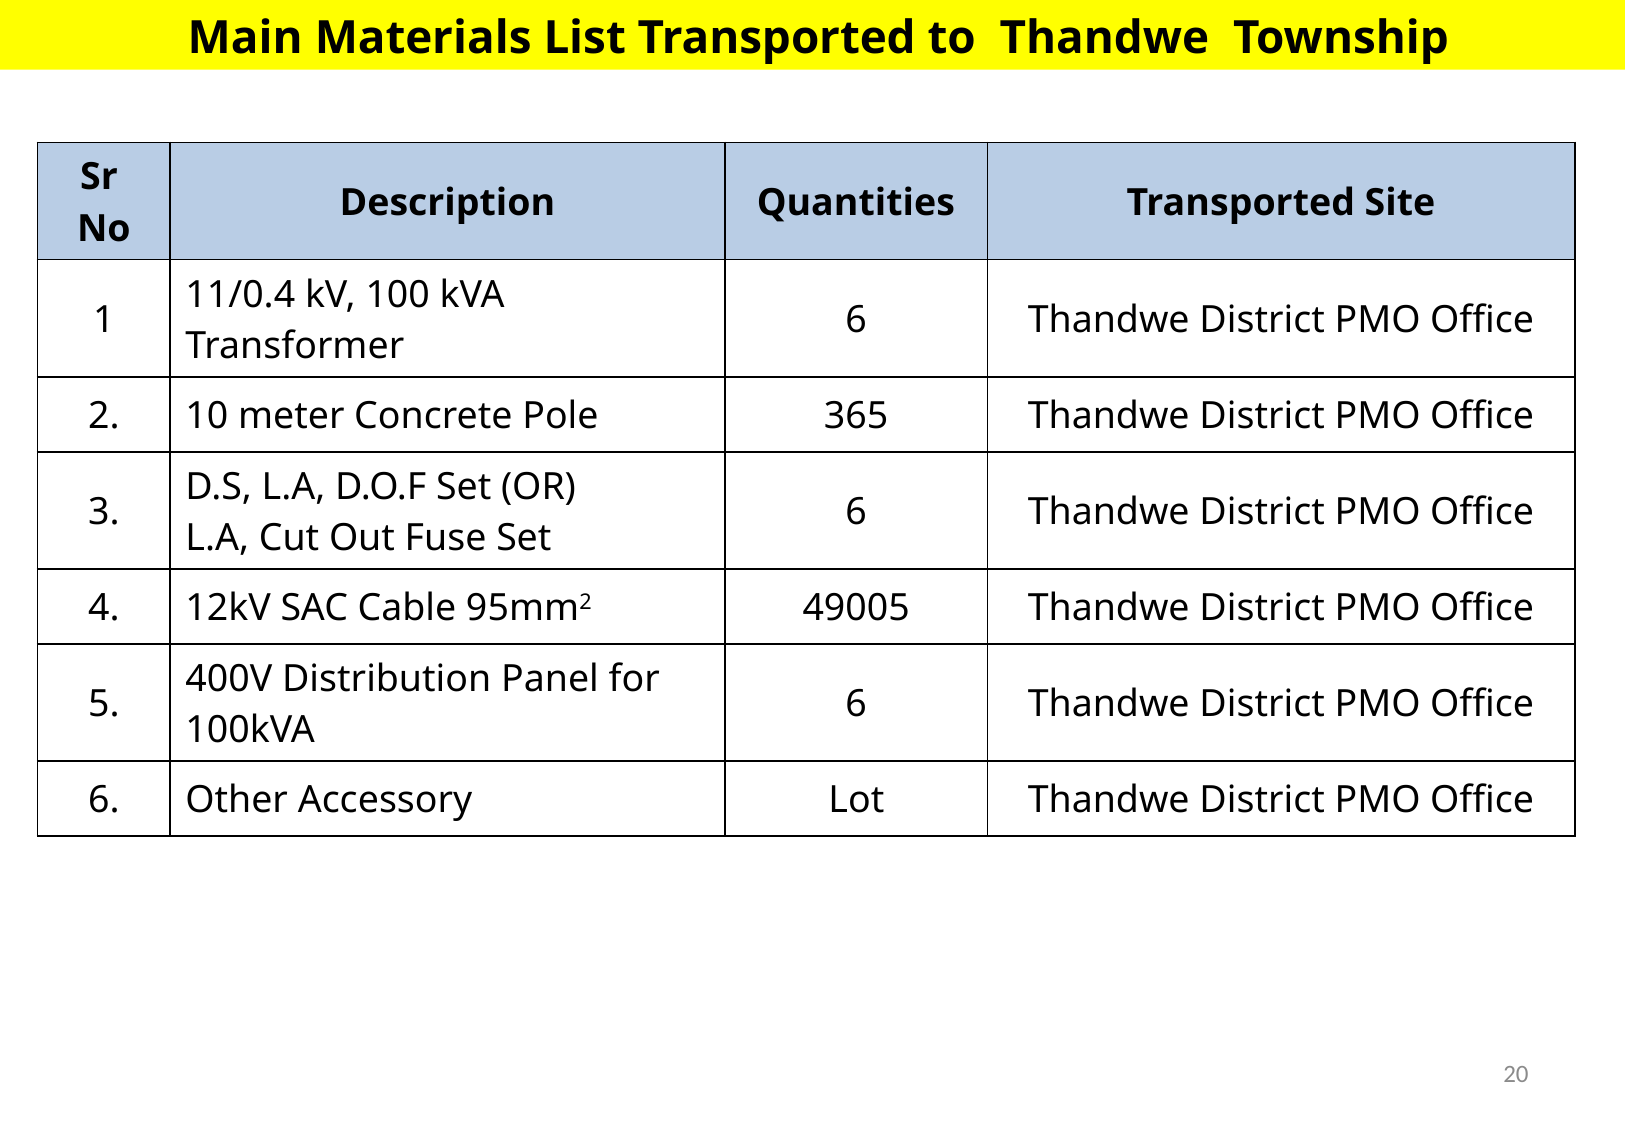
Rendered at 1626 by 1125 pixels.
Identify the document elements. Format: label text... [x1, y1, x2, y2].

table_cell Lot [726, 762, 987, 835]
table_cell D.S, L.A, D.O.F Set (OR) L.A, Cut Out Fuse Set [171, 453, 724, 568]
slide_number 20 [1164, 1042, 1544, 1103]
table_cell Thandwe District PMO Office [988, 570, 1574, 643]
table_header Transported Site [988, 143, 1574, 259]
table_header Quantities [726, 143, 987, 259]
table_header Sr No [38, 143, 169, 259]
table_cell 6. [38, 762, 169, 835]
table_cell 400V Distribution Panel for 100kVA [171, 645, 724, 760]
table_cell 365 [726, 378, 987, 451]
table_cell Thandwe District PMO Office [988, 260, 1574, 376]
table_cell 6 [726, 260, 987, 376]
table_cell 6 [726, 453, 987, 568]
table_cell Thandwe District PMO Office [988, 453, 1574, 568]
table_cell Thandwe District PMO Office [988, 762, 1574, 835]
table_cell 11/0.4 kV, 100 kVA Transformer [171, 260, 724, 376]
table_cell Thandwe District PMO Office [988, 645, 1574, 760]
table_cell 10 meter Concrete Pole [171, 378, 724, 451]
table_cell 3. [38, 453, 169, 568]
table_cell Other Accessory [171, 762, 724, 835]
table_cell 2. [38, 378, 169, 451]
table_cell 1 [38, 260, 169, 376]
table_cell 49005 [726, 570, 987, 643]
table_cell 4. [38, 570, 169, 643]
table_header Description [171, 143, 724, 259]
table_cell 6 [726, 645, 987, 760]
text_box Main Materials List Transported to Thandwe Township [0, 0, 1625, 70]
table_cell 5. [38, 645, 169, 760]
table_cell 12kV SAC Cable 95mm2 [171, 570, 724, 643]
table_cell Thandwe District PMO Office [988, 378, 1574, 451]
